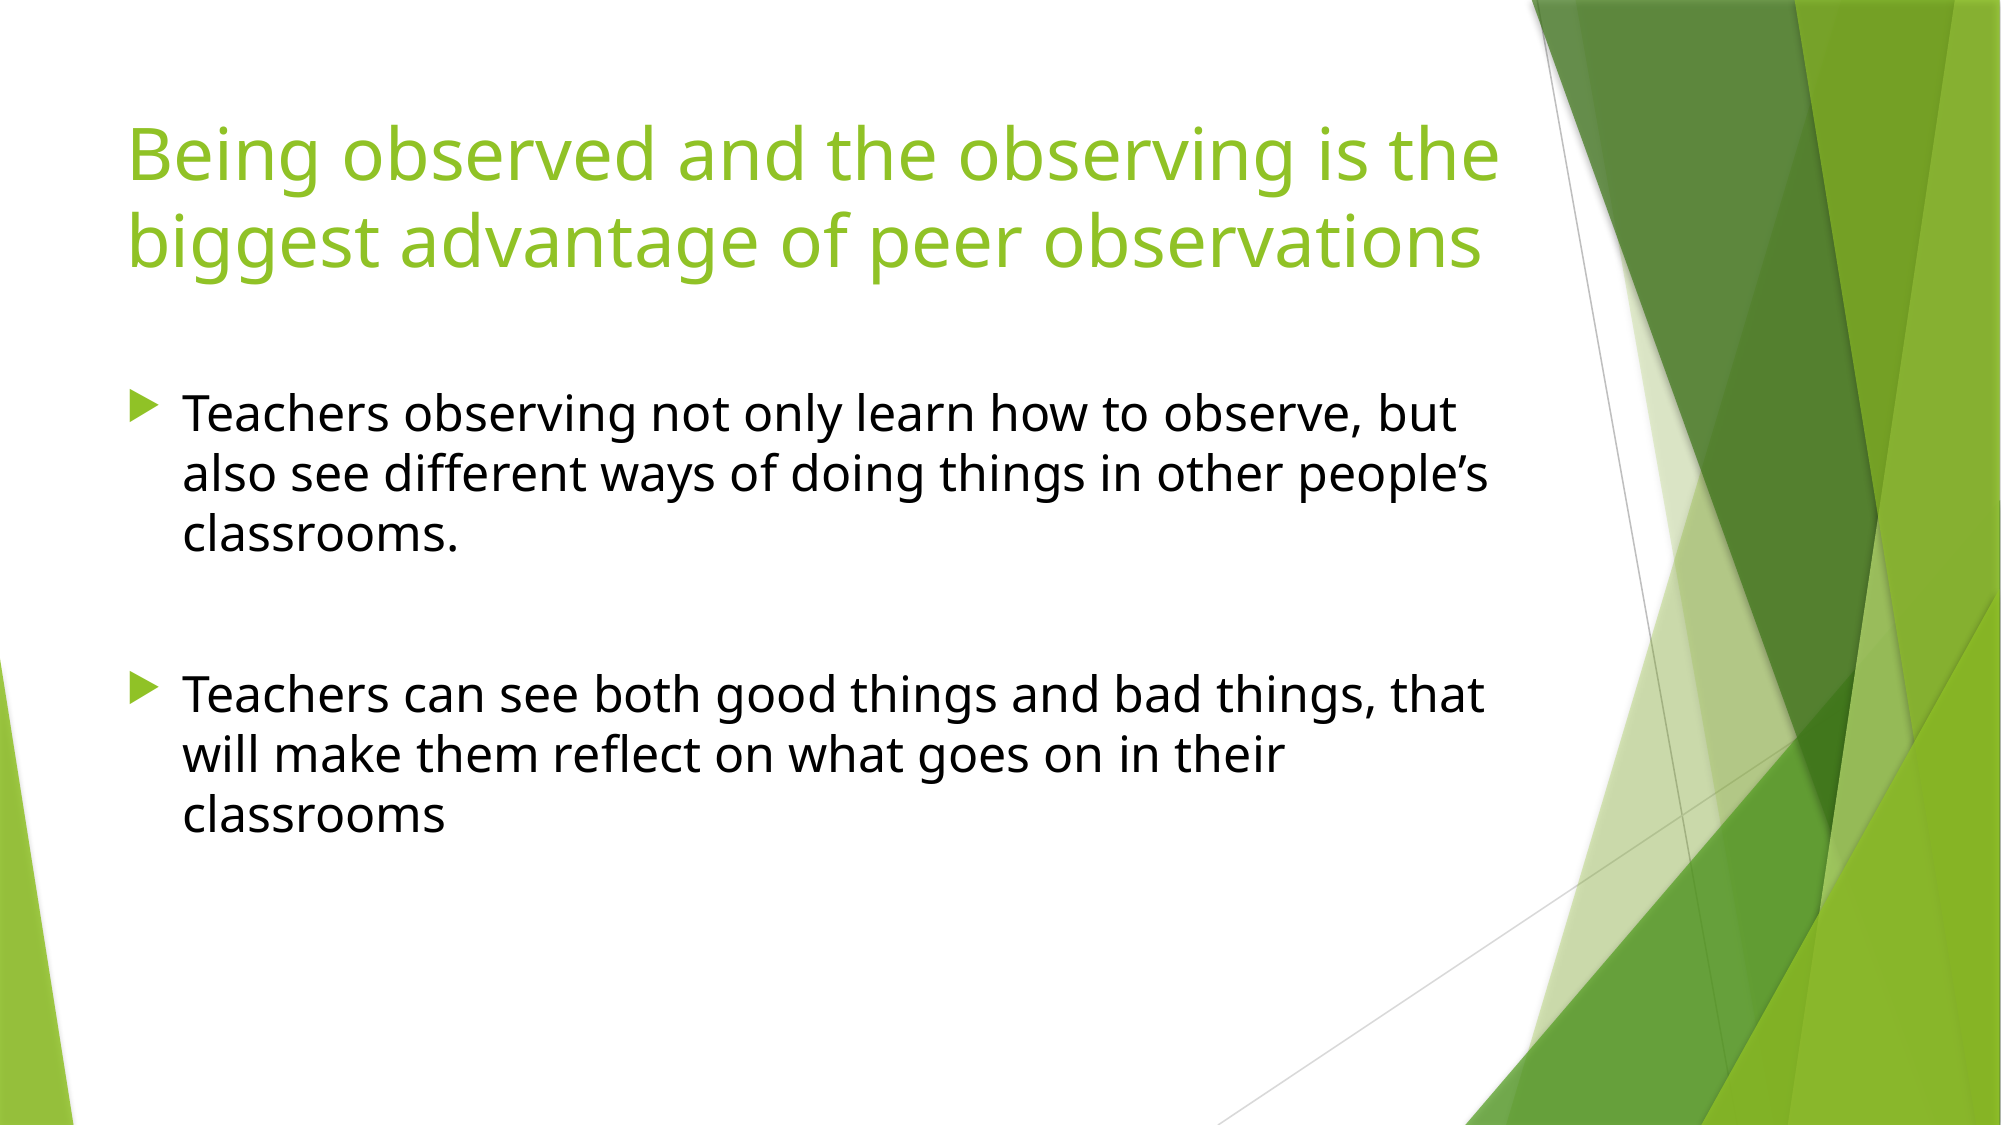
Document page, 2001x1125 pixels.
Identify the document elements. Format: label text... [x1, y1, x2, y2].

list Teachers observing not only learn how to observe, but also see different ways of doing things in other people’s classrooms. Teachers can see both good things and bad things, that will make them reflect on what goes on in their classrooms [111, 373, 1522, 1011]
title Being observed and the observing is the biggest advantage of peer observations [111, 99, 1522, 317]
